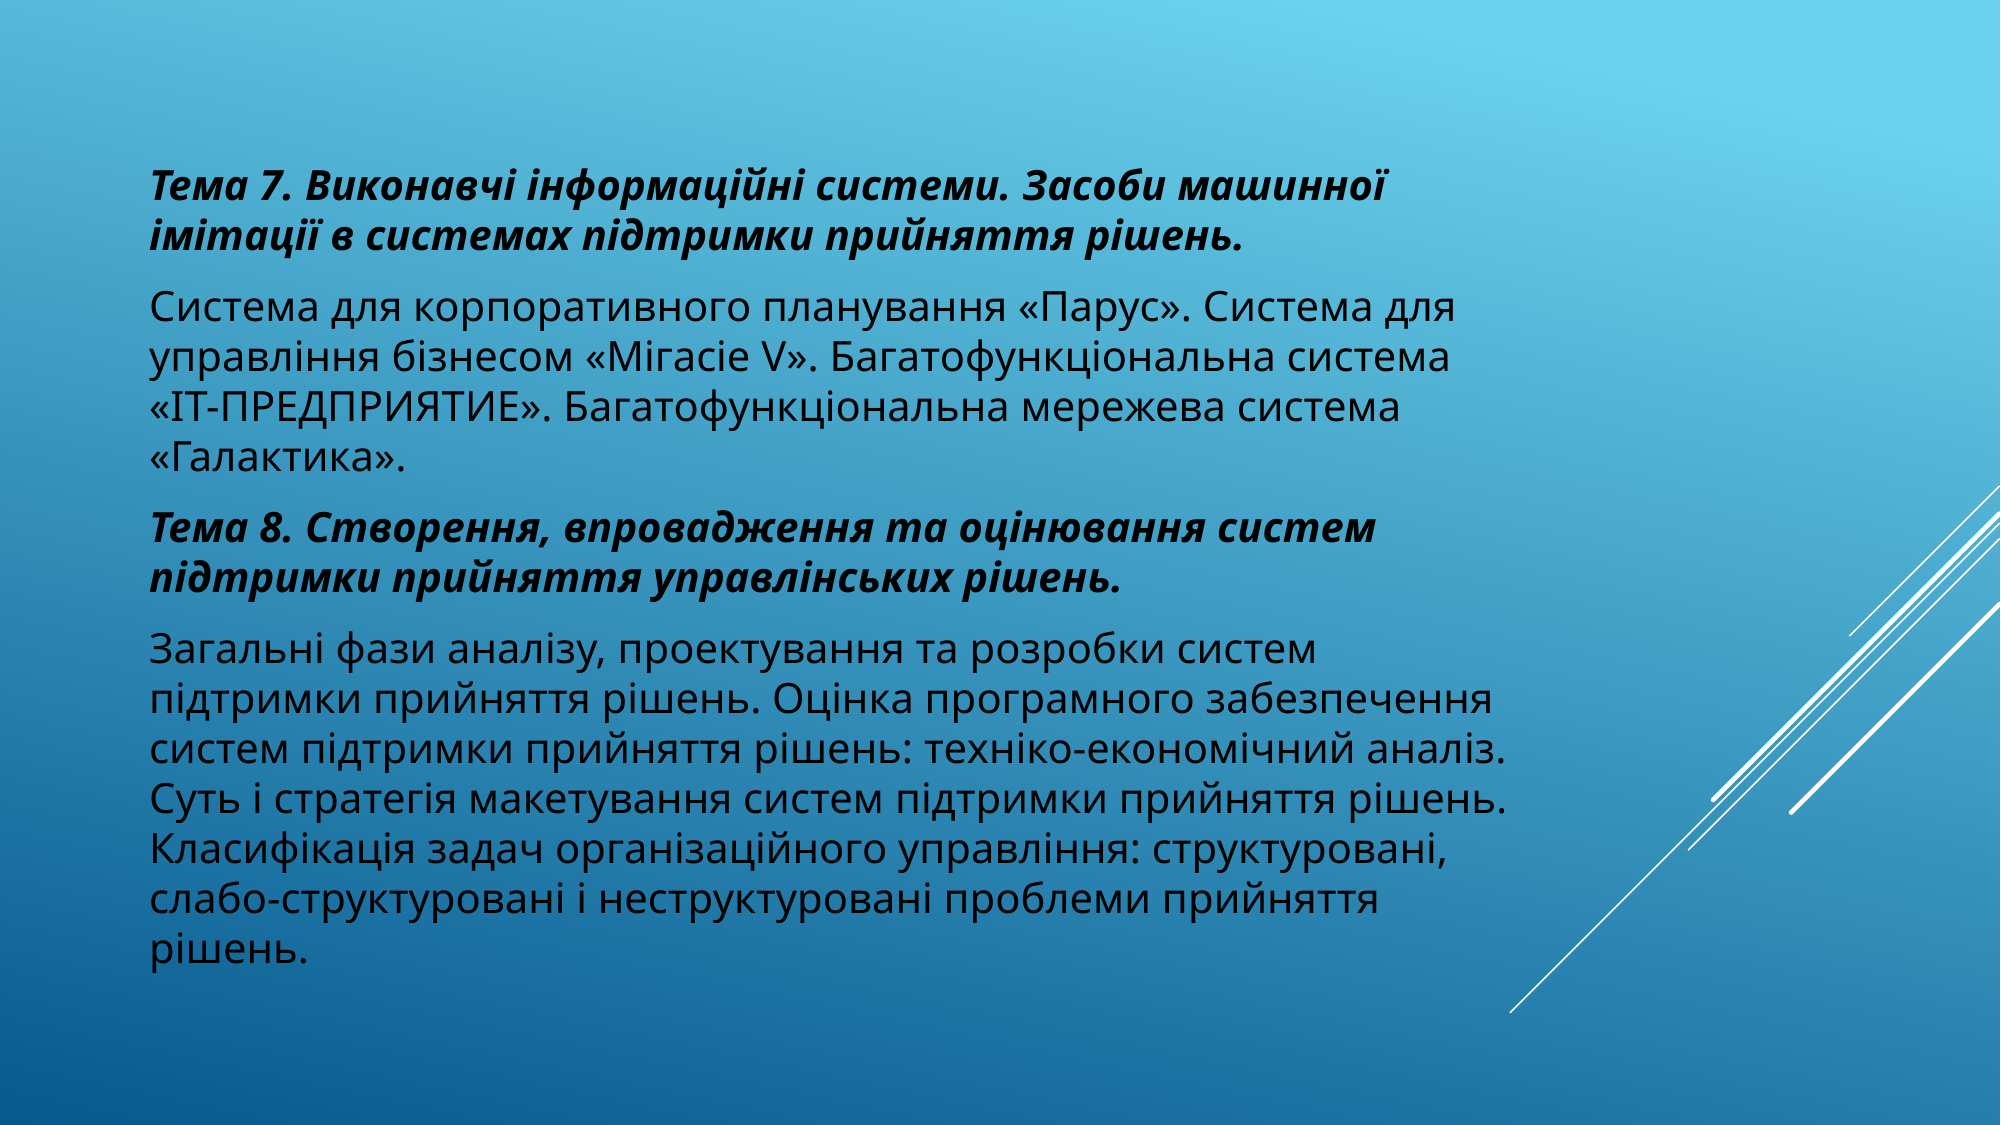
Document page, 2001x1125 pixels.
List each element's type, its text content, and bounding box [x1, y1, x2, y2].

list Тема 7. Виконавчі інформаційні системи. Засоби машинної імітації в системах підтримки прийняття рішень. Система для корпоративного планування «Парус». Система для управління бізнесом «Мігасіе V». Багатофункціональна система «ІТ-ПРЕДПРИЯТИЕ». Багатофункціональна мережева система «Галактика». Тема 8. Створення, впровадження та оцінювання систем підтримки прийняття управлінських рішень. Загальні фази аналізу, проектування та розробки систем підтримки прийняття рішень. Оцінка програмного забезпечення систем підтримки прийняття рішень: техніко-економічний аналіз. Суть і стратегія макетування систем підтримки прийняття рішень. Класифікація задач організаційного управління: структуровані, слабо-структуровані і неструктуровані проблеми прийняття рішень. [134, 153, 1535, 977]
